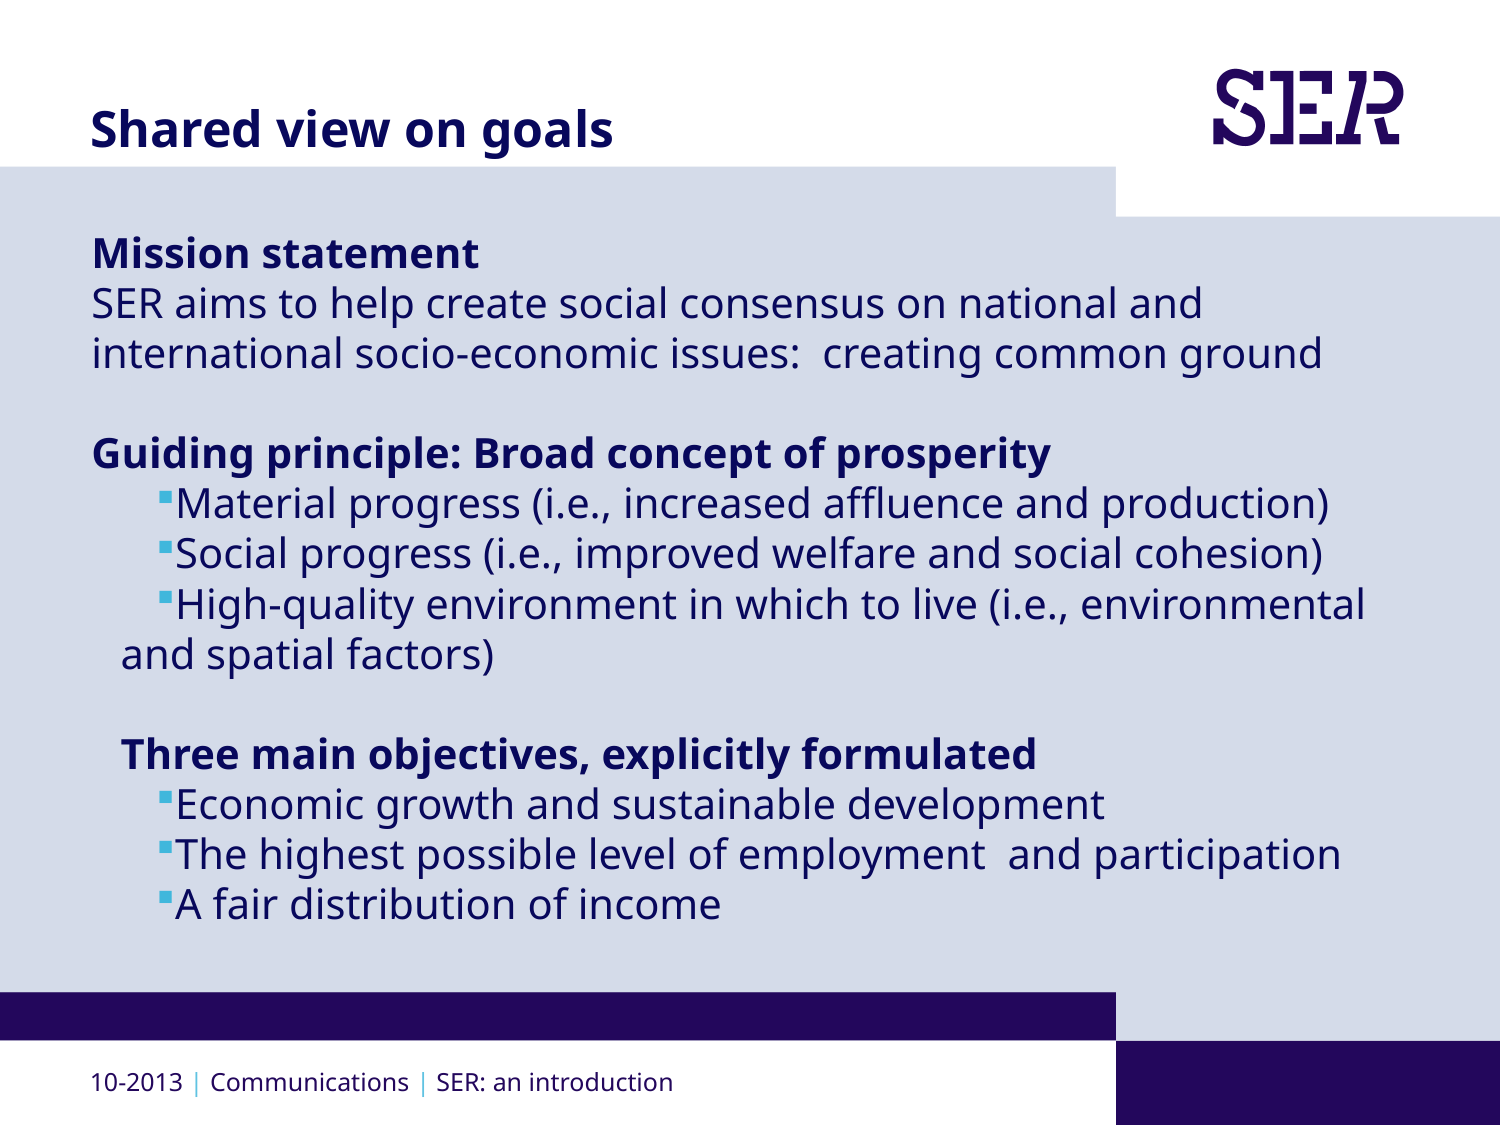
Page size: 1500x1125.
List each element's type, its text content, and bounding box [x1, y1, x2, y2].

title Shared view on goals [74, 89, 1426, 233]
text_box Mission statement SER aims to help create social consensus on national and international socio-economic issues: creating common ground Guiding principle: Broad concept of prosperity Material progress (i.e., increased affluence and production) Social progress (i.e., improved welfare and social cohesion) High-quality environment in which to live (i.e., environmental and spatial factors) Three main objectives, explicitly formulated Economic growth and sustainable development The highest possible level of employment and participation A fair distribution of income [76, 219, 1471, 935]
picture [0, 0, 1500, 217]
picture [0, 992, 1500, 1125]
